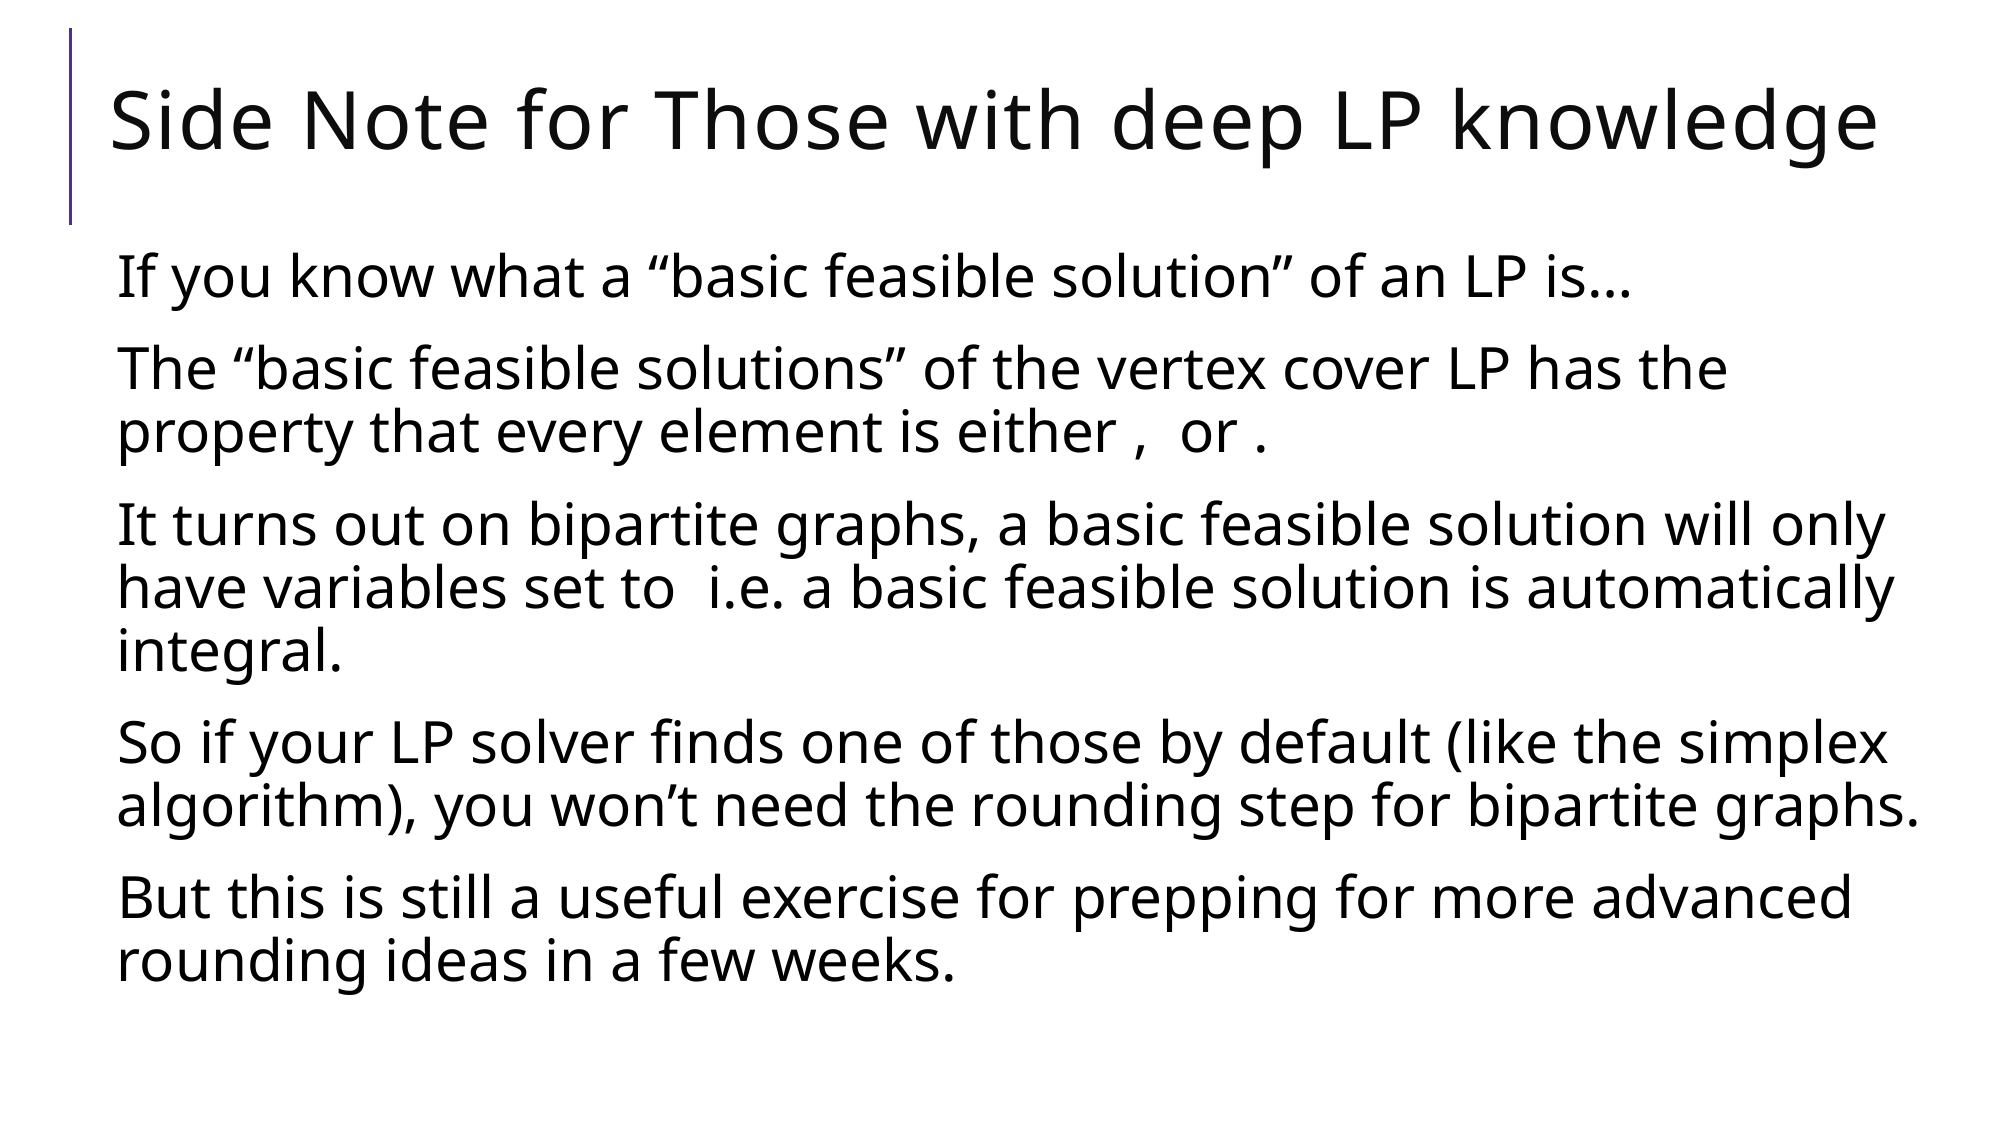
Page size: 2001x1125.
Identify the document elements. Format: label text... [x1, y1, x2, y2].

title Side Note for Those with deep LP knowledge [94, 43, 1930, 210]
